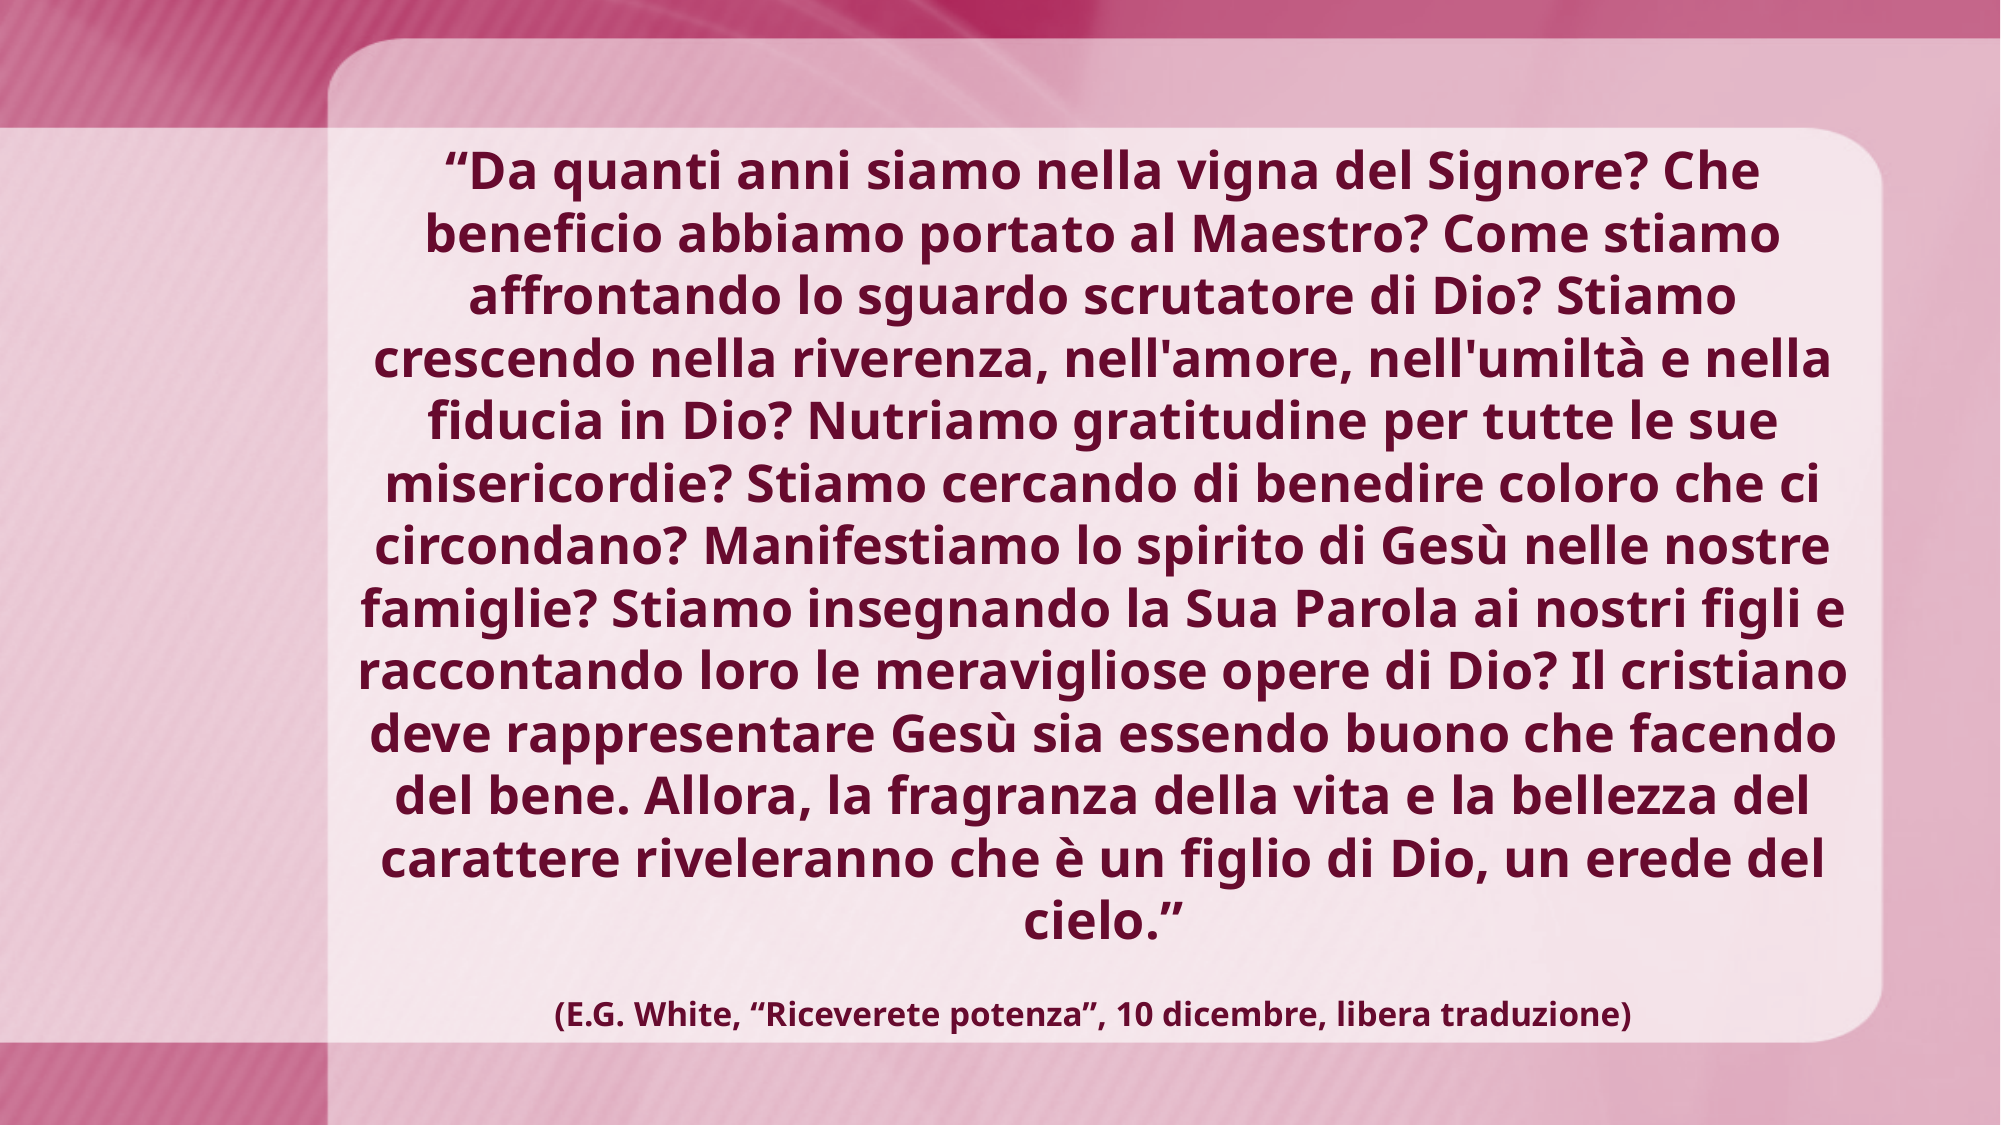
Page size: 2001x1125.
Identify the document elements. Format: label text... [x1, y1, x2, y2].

text_box (E.G. White, “Riceverete potenza”, 10 dicembre, libera traduzione) [539, 986, 1649, 1041]
text_box “Da quanti anni siamo nella vigna del Signore? Che beneficio abbiamo portato al Maestro? Come stiamo affrontando lo sguardo scrutatore di Dio? Stiamo crescendo nella riverenza, nell'amore, nell'umiltà e nella fiducia in Dio? Nutriamo gratitudine per tutte le sue misericordie? Stiamo cercando di benedire coloro che ci circondano? Manifestiamo lo spirito di Gesù nelle nostre famiglie? Stiamo insegnando la Sua Parola ai nostri figli e raccontando loro le meravigliose opere di Dio? Il cristiano deve rappresentare Gesù sia essendo buono che facendo del bene. Allora, la fragranza della vita e la bellezza del carattere riveleranno che è un figlio di Dio, un erede del cielo.” [333, 130, 1874, 958]
